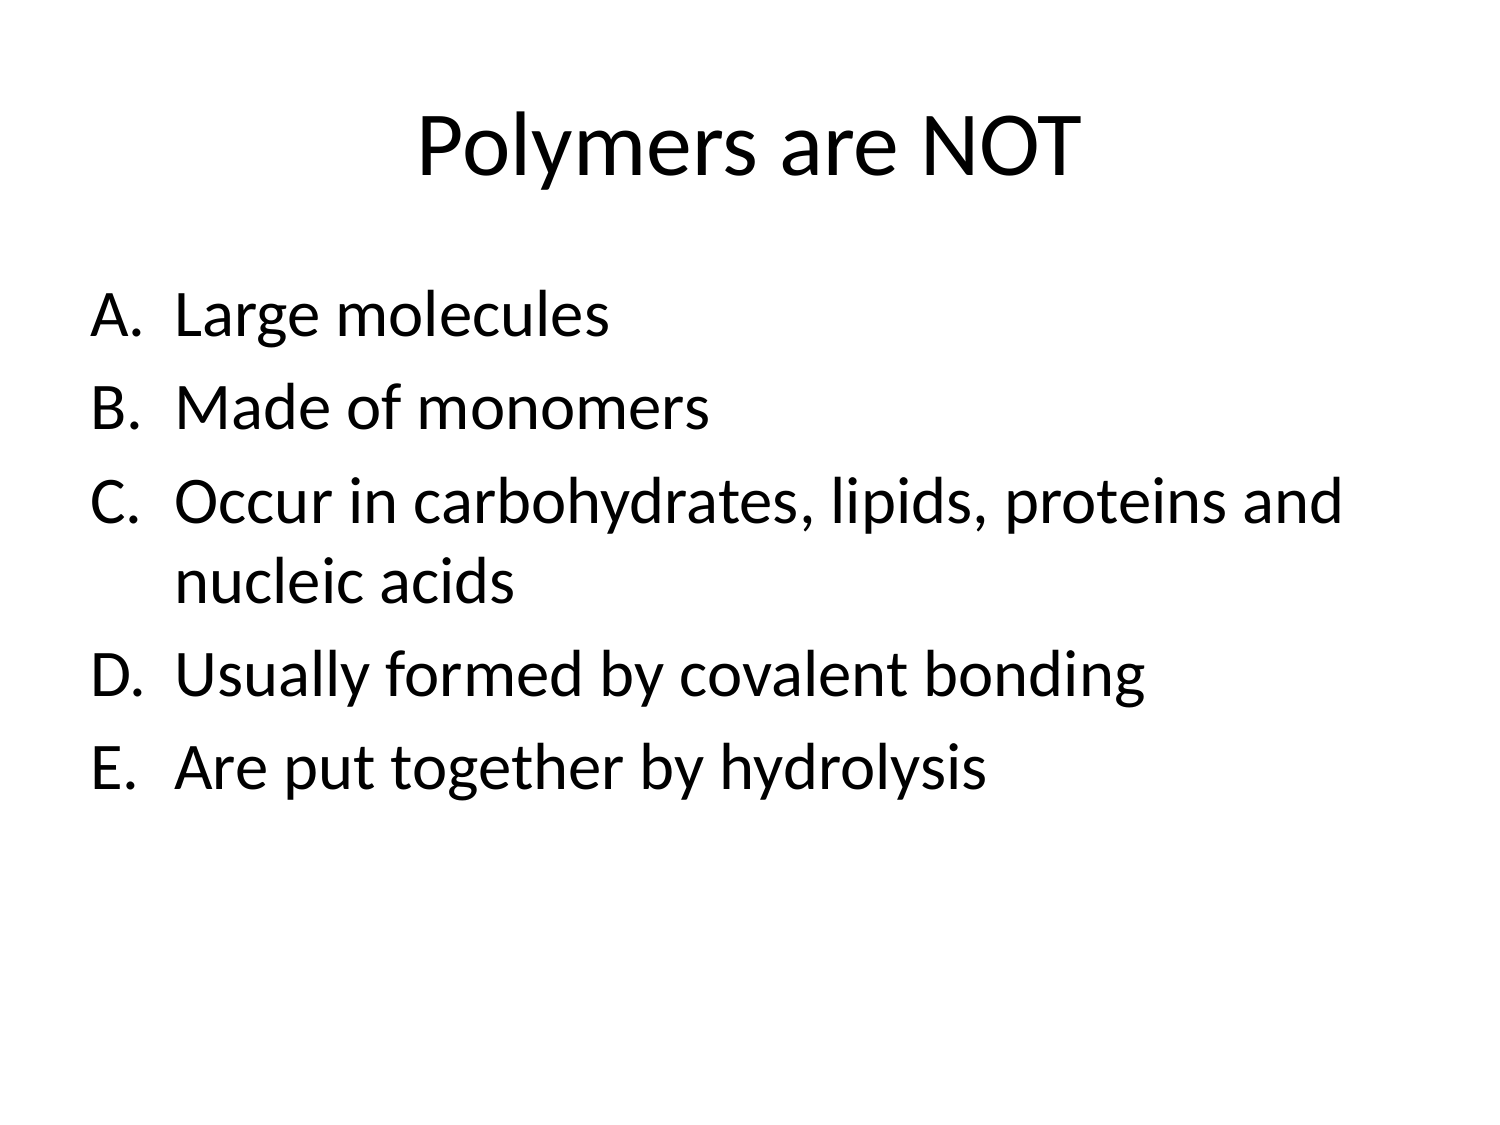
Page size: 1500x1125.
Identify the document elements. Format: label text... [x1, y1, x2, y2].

title Polymers are NOT [75, 45, 1425, 233]
list Large molecules Made of monomers Occur in carbohydrates, lipids, proteins and nucleic acids Usually formed by covalent bonding Are put together by hydrolysis [75, 262, 1425, 1005]
